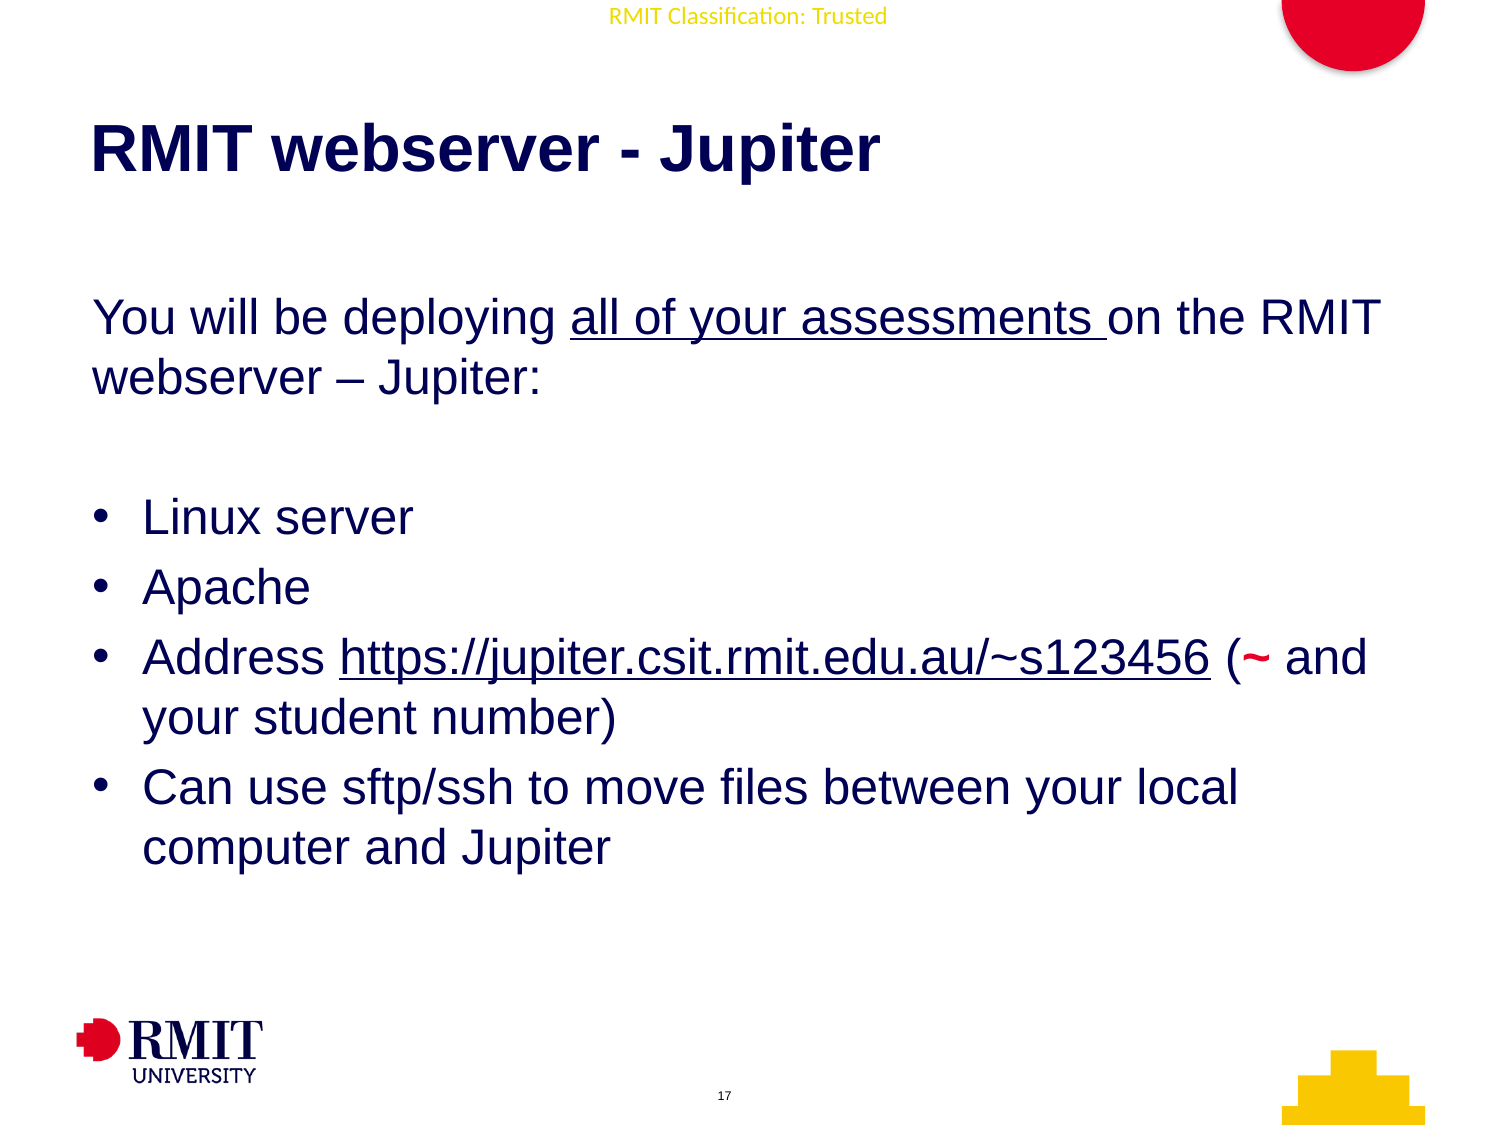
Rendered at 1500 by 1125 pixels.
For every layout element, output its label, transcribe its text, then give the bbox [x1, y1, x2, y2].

picture [57, 1001, 281, 1102]
list You will be deploying all of your assessments on the RMIT webserver – Jupiter: Linux server Apache Address https://jupiter.csit.rmit.edu.au/~s123456 (~ and your student number) Can use sftp/ssh to move files between your local computer and Jupiter [75, 277, 1425, 941]
title RMIT webserver - Jupiter [75, 23, 1237, 267]
